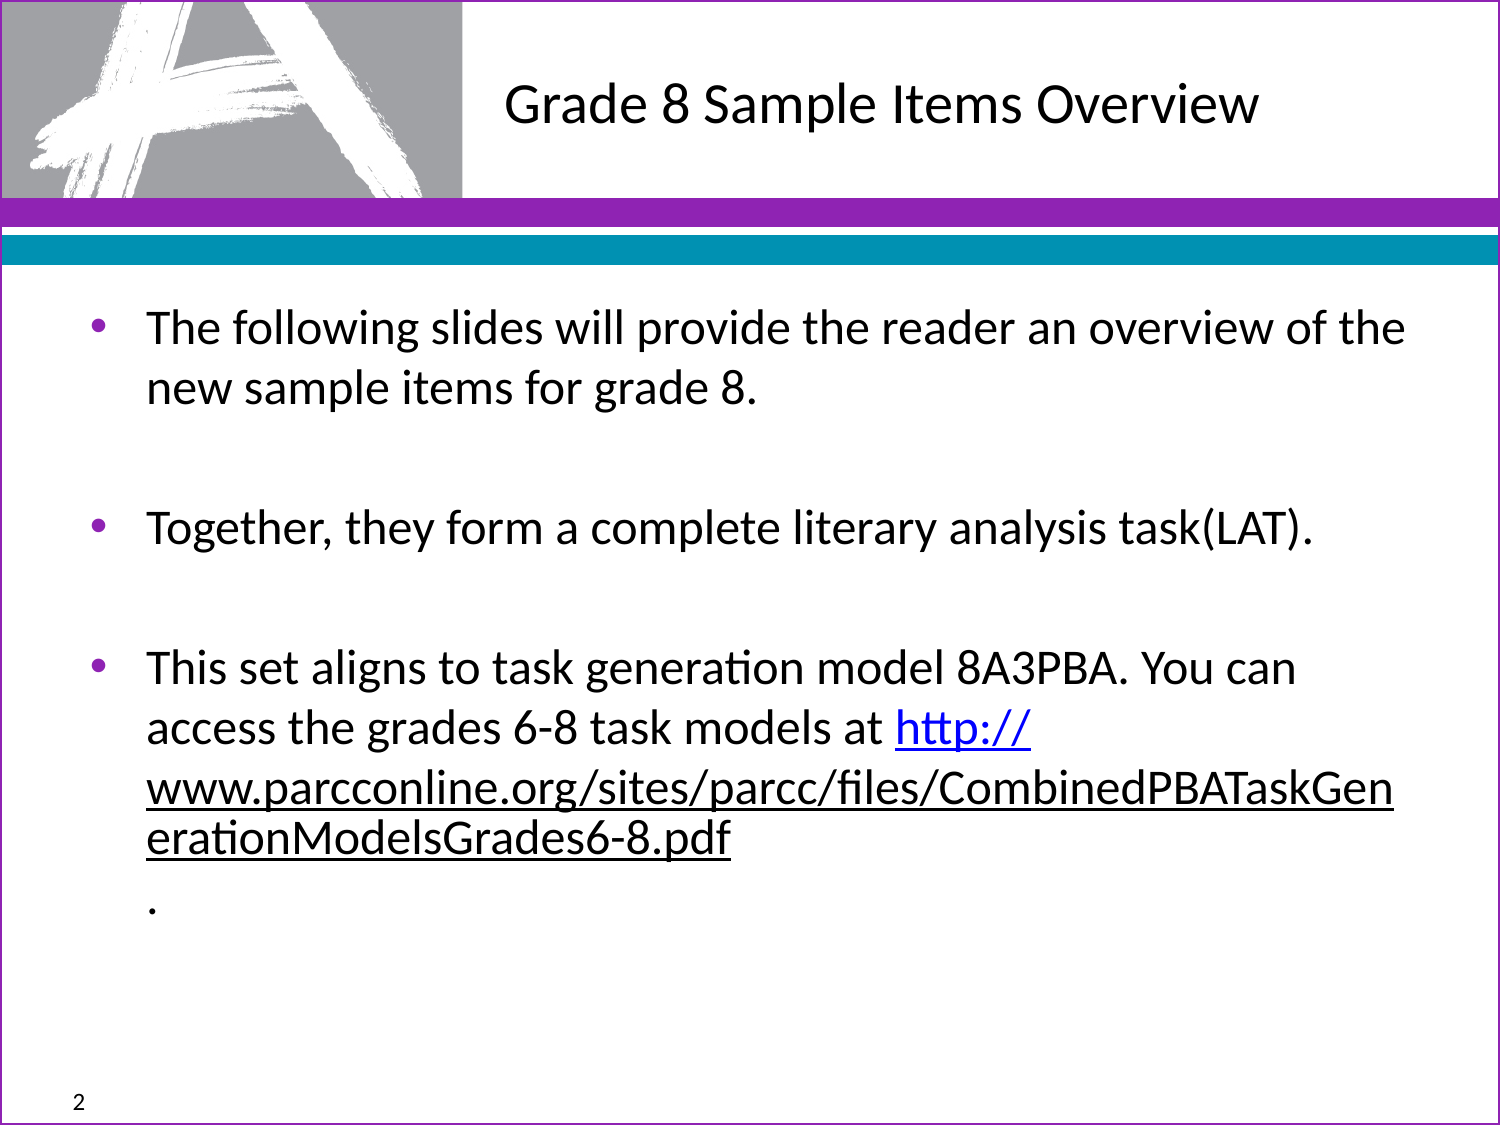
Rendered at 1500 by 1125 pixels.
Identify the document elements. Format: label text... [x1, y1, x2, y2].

list The following slides will provide the reader an overview of the new sample items for grade 8. Together, they form a complete literary analysis task(LAT). This set aligns to task generation model 8A3PBA. You can access the grades 6-8 task models at http://www.parcconline.org/sites/parcc/files/CombinedPBATaskGenerationModelsGrades6-8.pdf. [75, 287, 1425, 1030]
picture [2, 2, 462, 198]
title Grade 8 Sample Items Overview [462, 0, 1500, 200]
slide_number 2 [0, 1077, 100, 1125]
